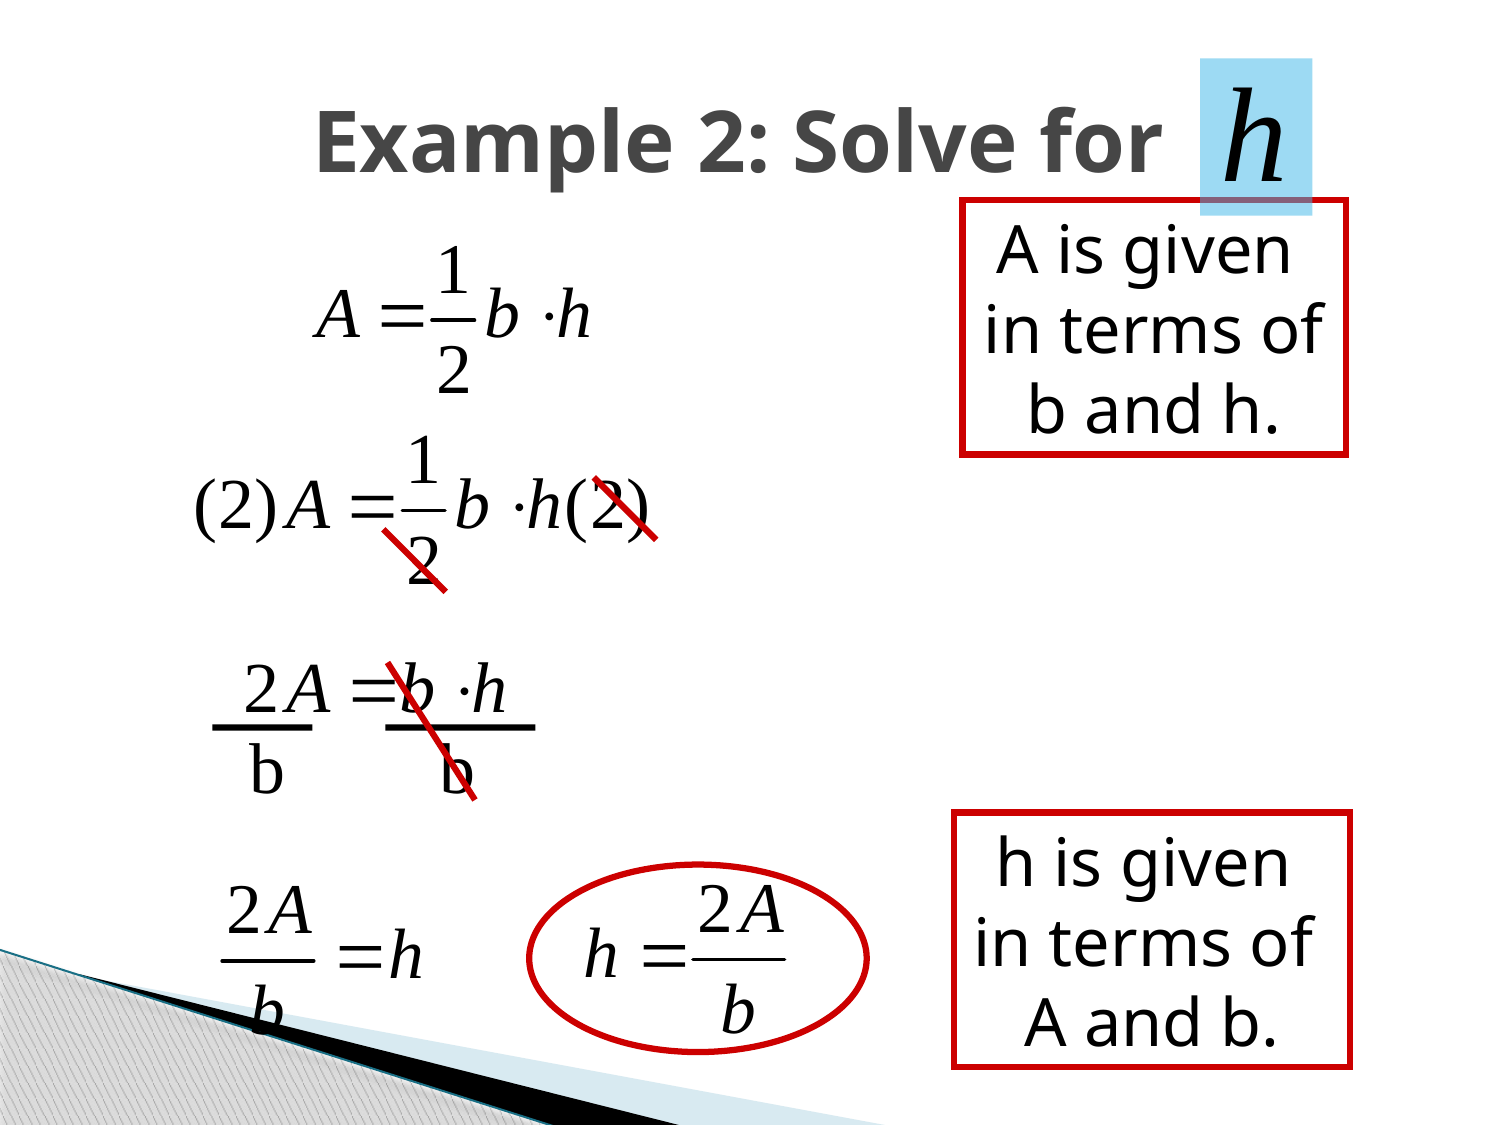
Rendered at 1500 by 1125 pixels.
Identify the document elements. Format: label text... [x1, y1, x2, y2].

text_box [183, 414, 664, 601]
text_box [299, 224, 606, 410]
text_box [237, 727, 298, 806]
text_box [209, 865, 437, 1051]
text_box [806, 886, 867, 1031]
title Example 2: Solve for [75, 45, 1425, 233]
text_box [1199, 58, 1313, 216]
text_box h is given in terms of A and b. [954, 812, 1350, 1068]
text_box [572, 864, 800, 1049]
text_box [529, 899, 566, 1017]
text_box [232, 646, 523, 731]
text_box A is given in terms of b and h. [962, 233, 1346, 455]
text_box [427, 727, 488, 806]
